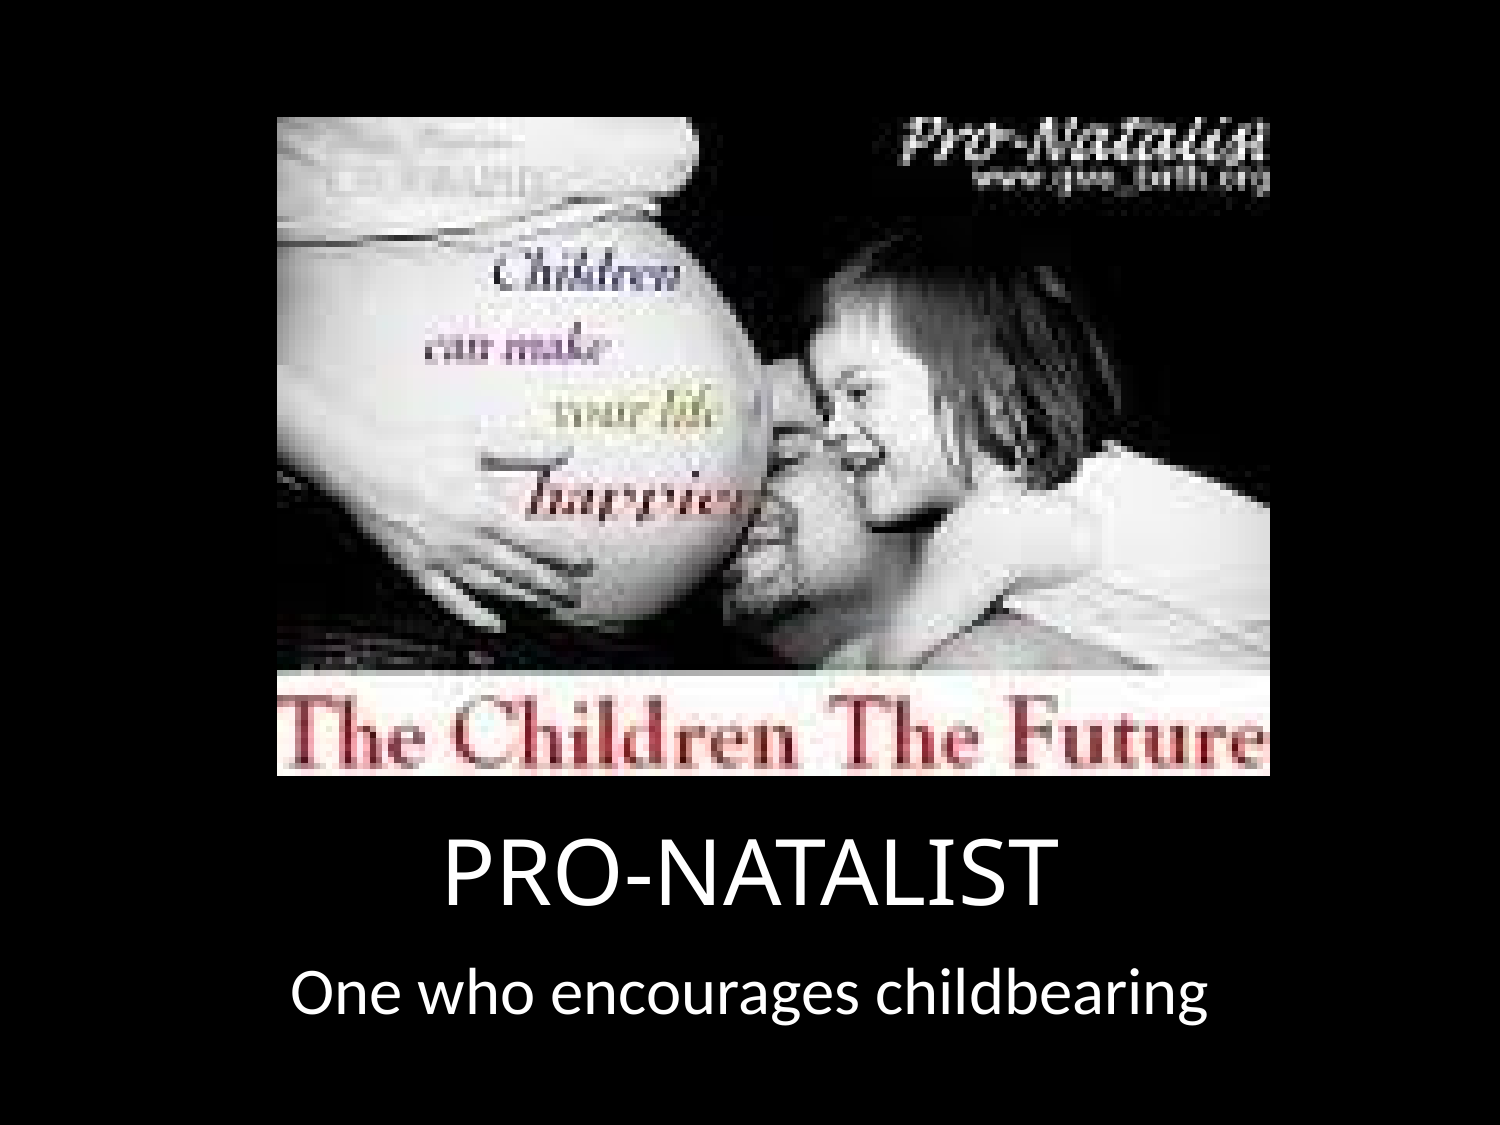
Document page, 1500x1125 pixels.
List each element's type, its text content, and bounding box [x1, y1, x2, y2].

picture [277, 117, 1270, 776]
list One who encourages childbearing [75, 940, 1425, 1064]
title PRO-NATALIST [75, 775, 1425, 940]
